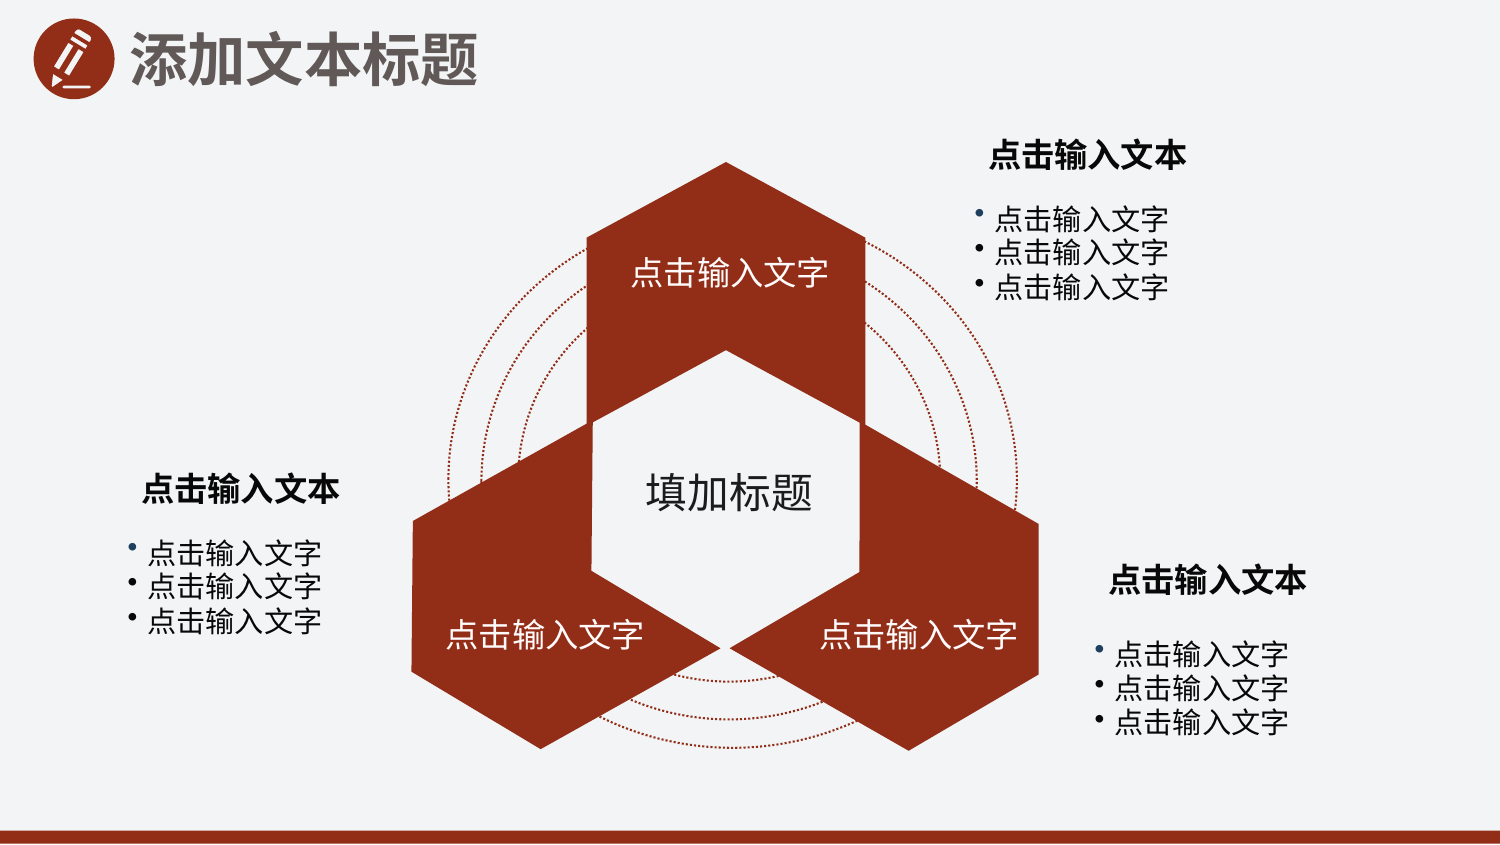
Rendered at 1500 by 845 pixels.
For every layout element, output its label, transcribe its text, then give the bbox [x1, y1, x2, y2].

text_box 添加文本标题 [114, 15, 969, 101]
text_box [0, 830, 1500, 844]
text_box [393, 161, 1058, 736]
text_box 点击输入文本 点击输入文字 点击输入文字 点击输入文字 [112, 460, 388, 646]
text_box 点击输入文本 点击输入文字 点击输入文字 点击输入文字 [1079, 552, 1376, 748]
text_box 点击输入文本 点击输入文字 点击输入文字 点击输入文字 [959, 126, 1256, 312]
text_box [33, 18, 115, 100]
text_box [679, 743, 787, 748]
